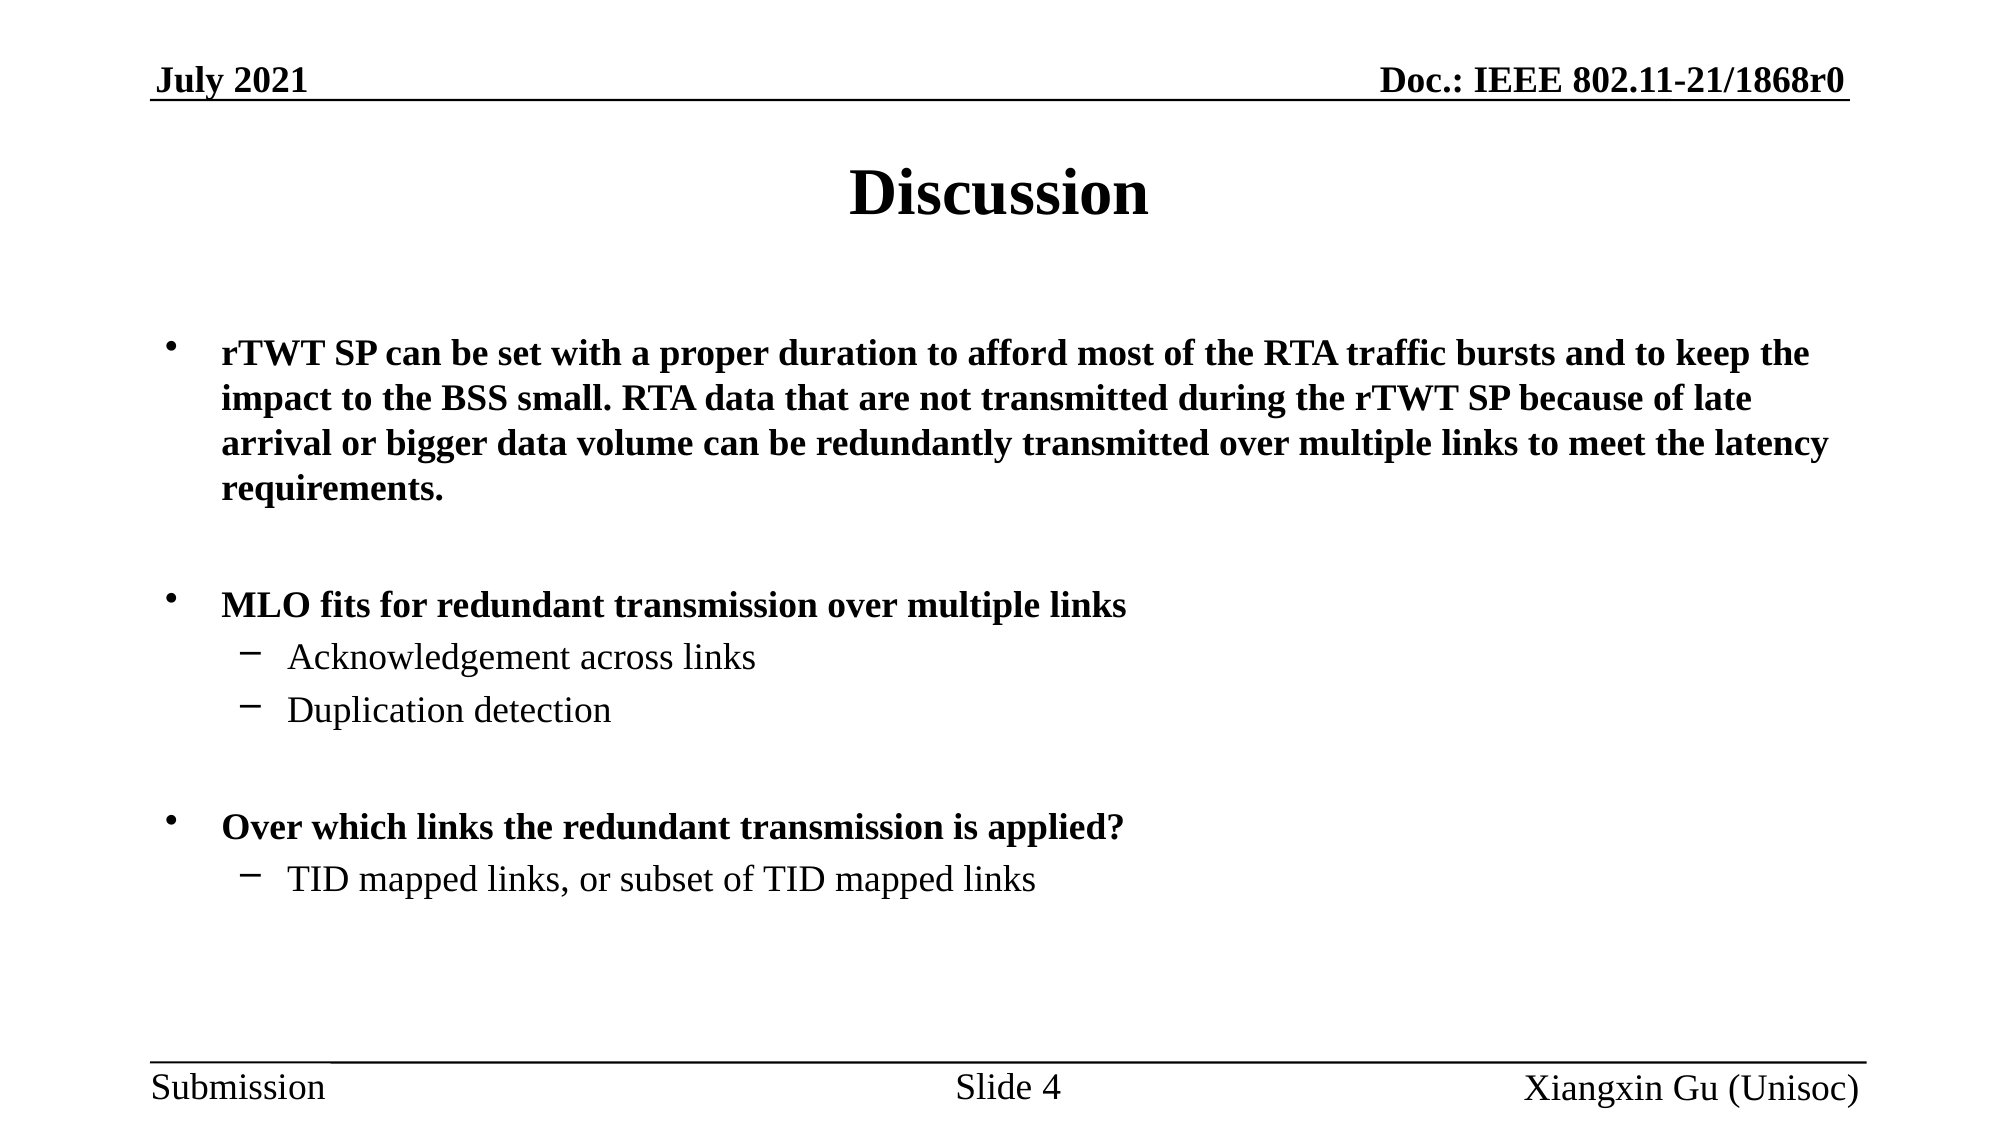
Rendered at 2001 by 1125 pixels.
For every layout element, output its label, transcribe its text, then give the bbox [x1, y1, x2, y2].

slide_number Slide 4 [942, 1061, 1075, 1108]
title Discussion [149, 112, 1851, 263]
footer Xiangxin Gu (Unisoc) [1520, 1062, 1860, 1109]
list rTWT SP can be set with a proper duration to afford most of the RTA traffic bursts and to keep the impact to the BSS small. RTA data that are not transmitted during the rTWT SP because of late arrival or bigger data volume can be redundantly transmitted over multiple links to meet the latency requirements. MLO fits for redundant transmission over multiple links Acknowledgement across links Duplication detection Over which links the redundant transmission is applied? TID mapped links, or subset of TID mapped links [149, 320, 1851, 1040]
